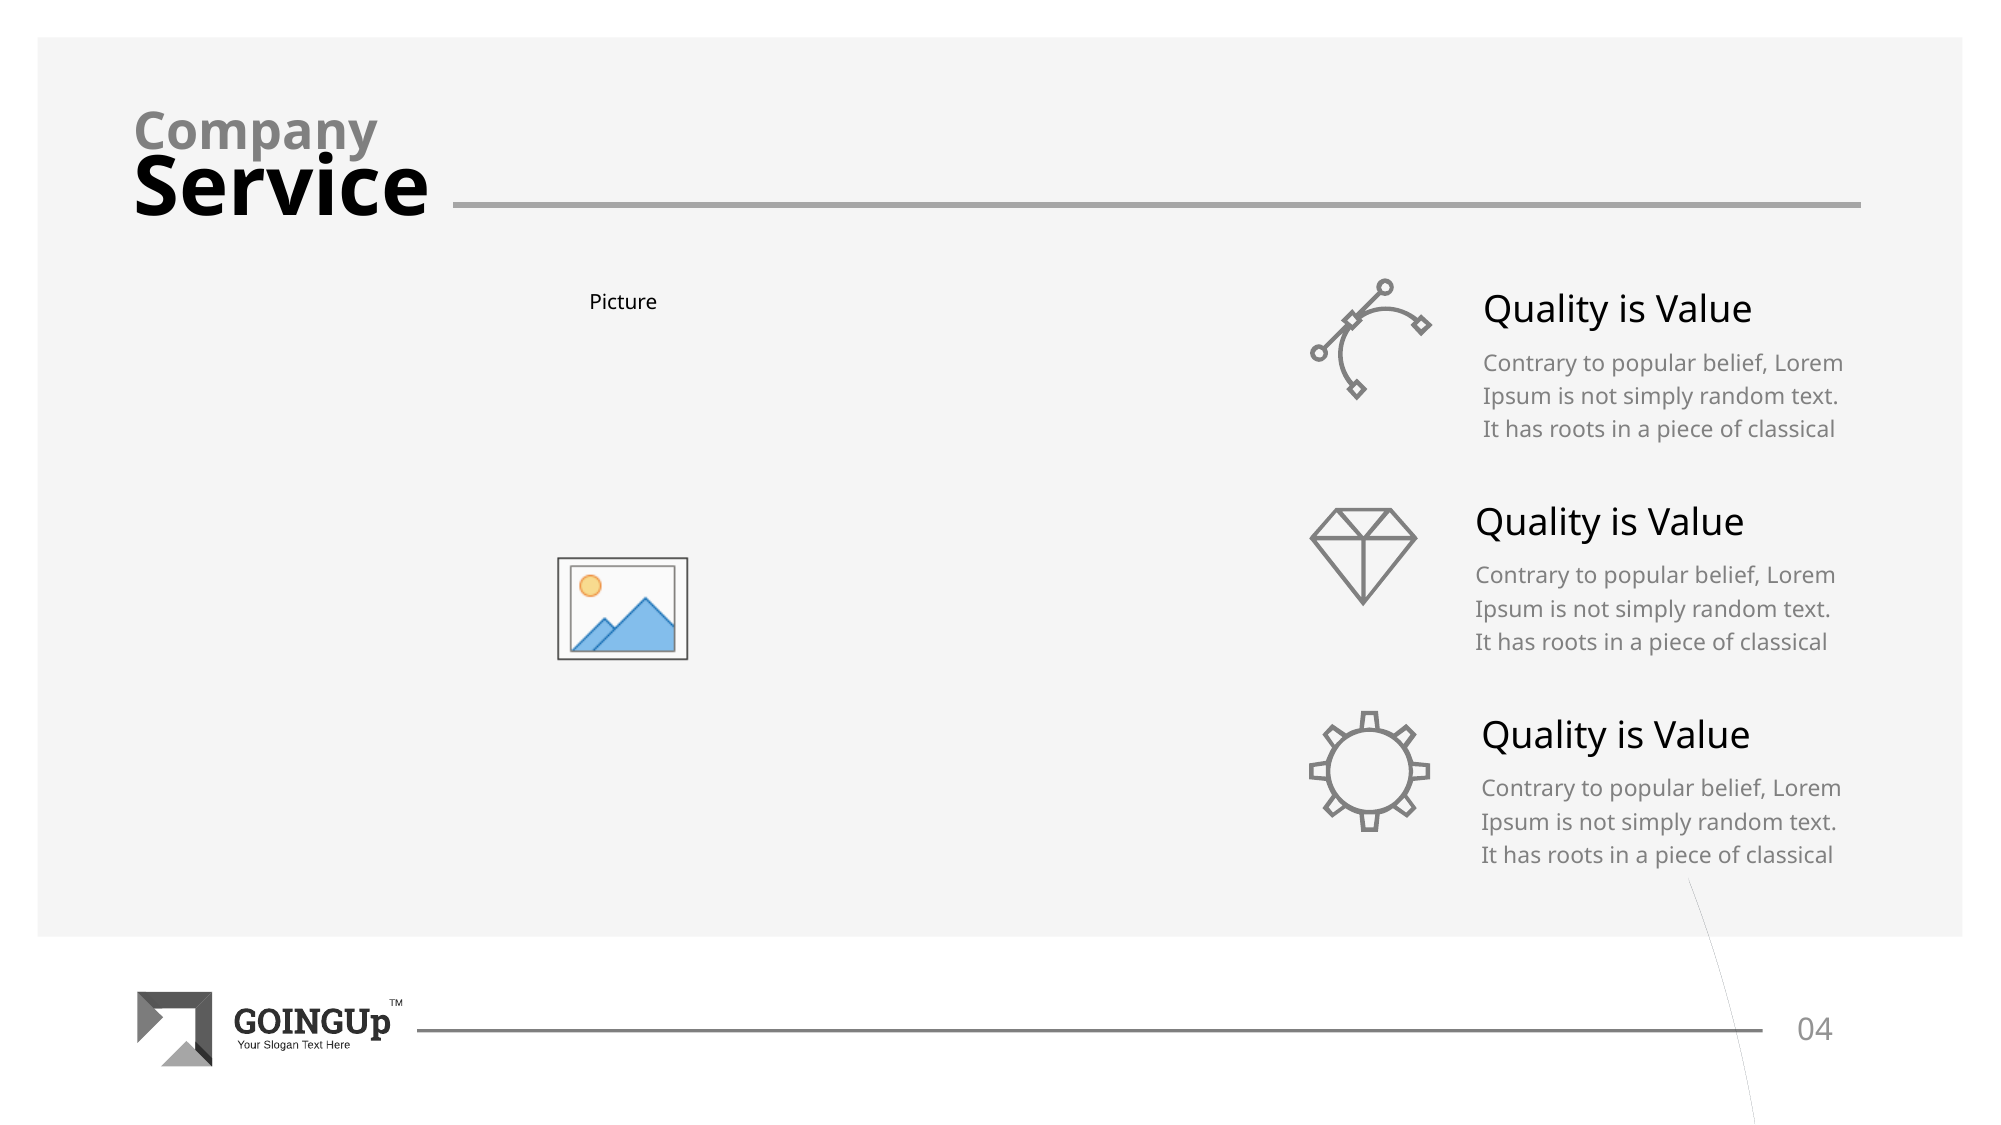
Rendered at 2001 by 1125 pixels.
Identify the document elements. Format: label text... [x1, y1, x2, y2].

slide_number 04 [1767, 983, 1863, 1079]
picture [37, 281, 1210, 937]
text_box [1309, 278, 1863, 877]
text_box [36, 36, 1963, 938]
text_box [118, 79, 1861, 245]
